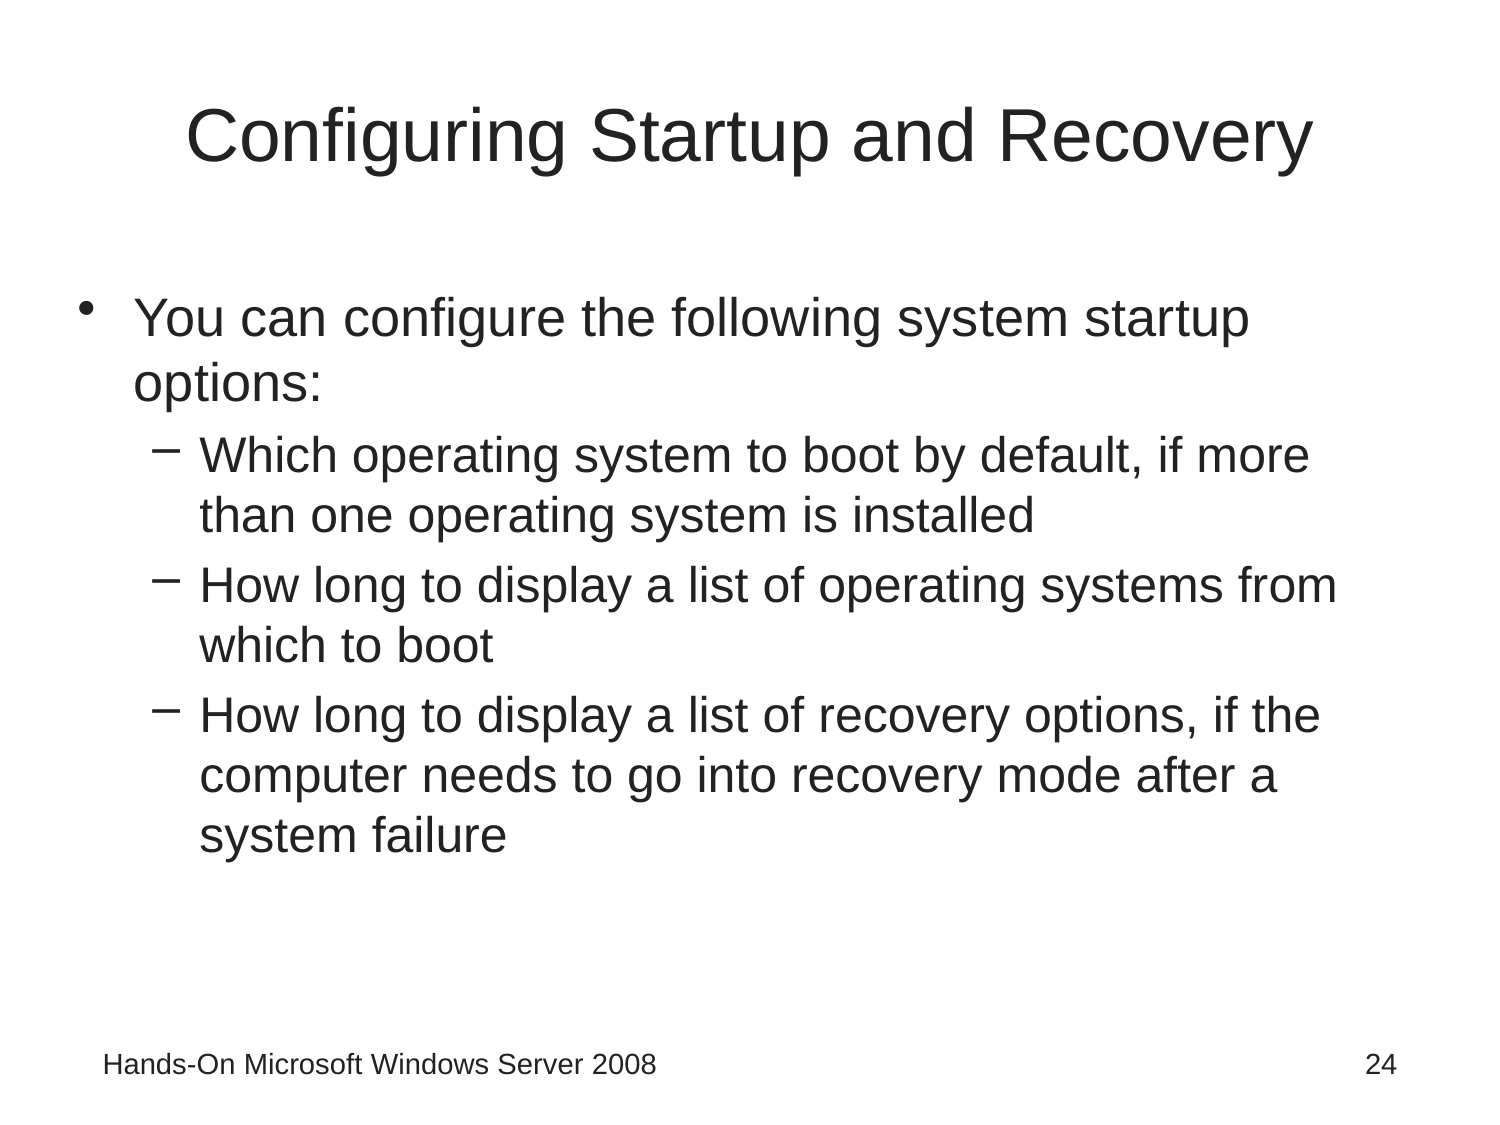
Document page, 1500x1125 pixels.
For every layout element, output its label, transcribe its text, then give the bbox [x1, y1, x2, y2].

title Configuring Startup and Recovery [87, 37, 1413, 226]
footer Hands-On Microsoft Windows Server 2008 [87, 1037, 1051, 1101]
list You can configure the following system startup options: Which operating system to boot by default, if more than one operating system is installed How long to display a list of operating systems from which to boot How long to display a list of recovery options, if the computer needs to go into recovery mode after a system failure [62, 274, 1426, 1026]
slide_number 24 [1074, 1037, 1413, 1101]
